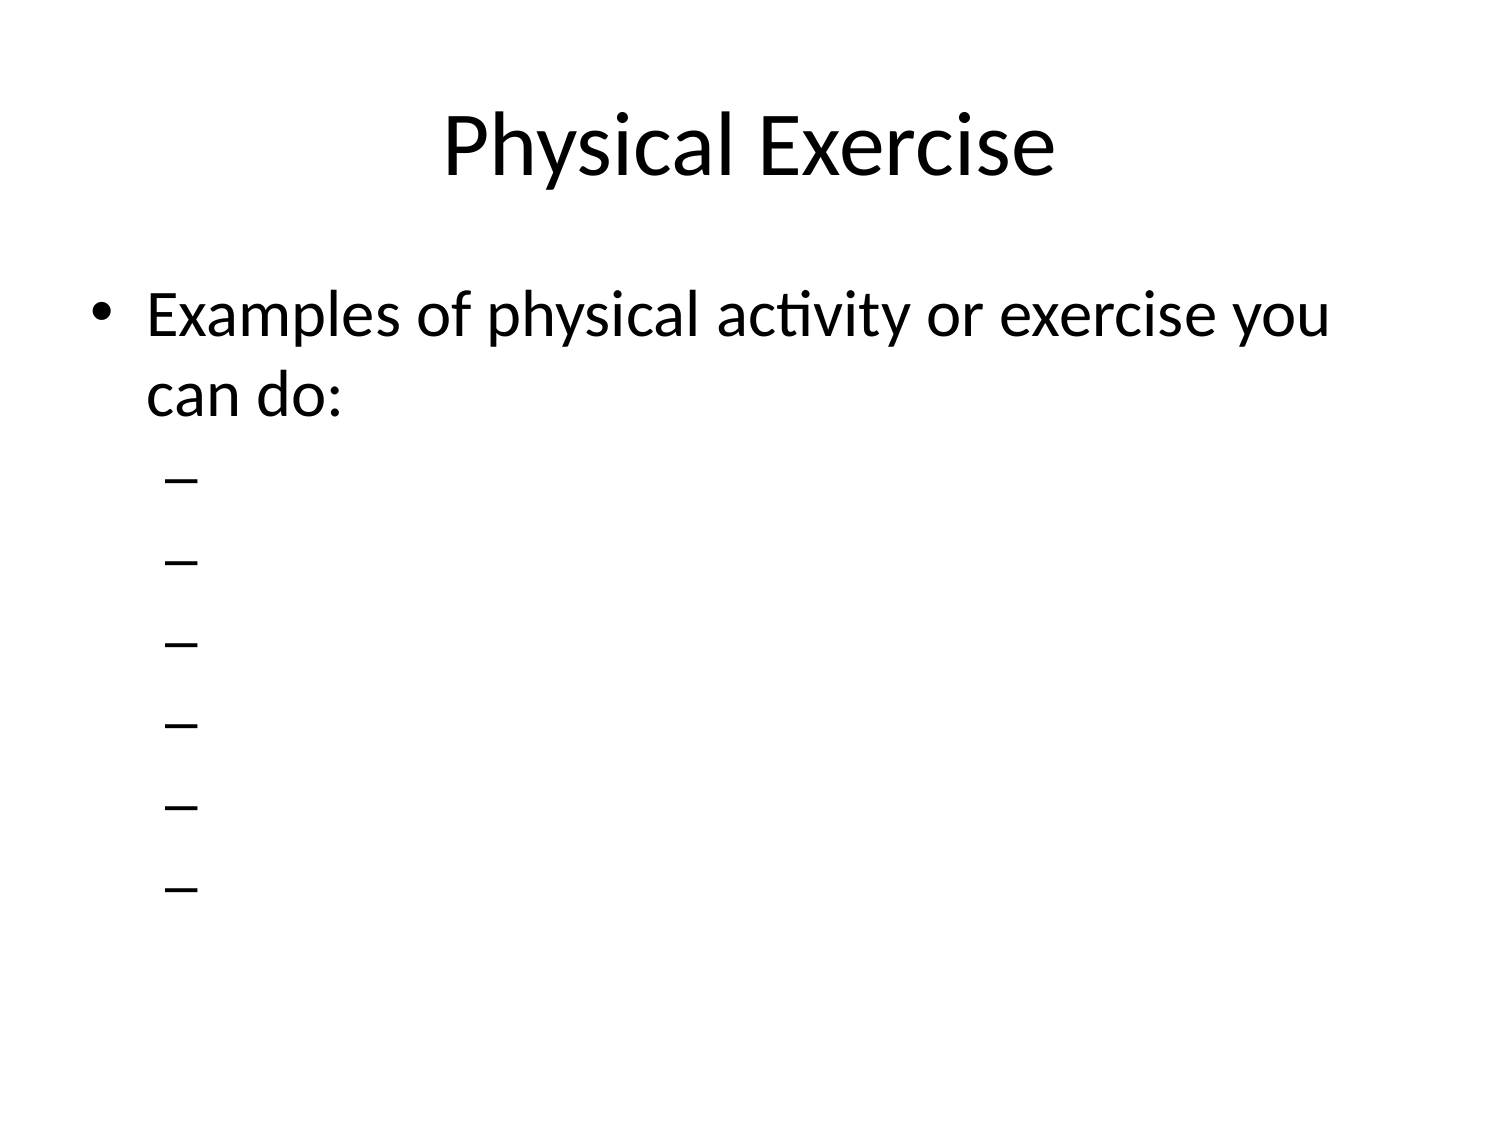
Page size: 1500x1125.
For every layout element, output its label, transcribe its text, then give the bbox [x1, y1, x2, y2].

title Physical Exercise [75, 45, 1425, 233]
list Examples of physical activity or exercise you can do: [75, 262, 1425, 1005]
